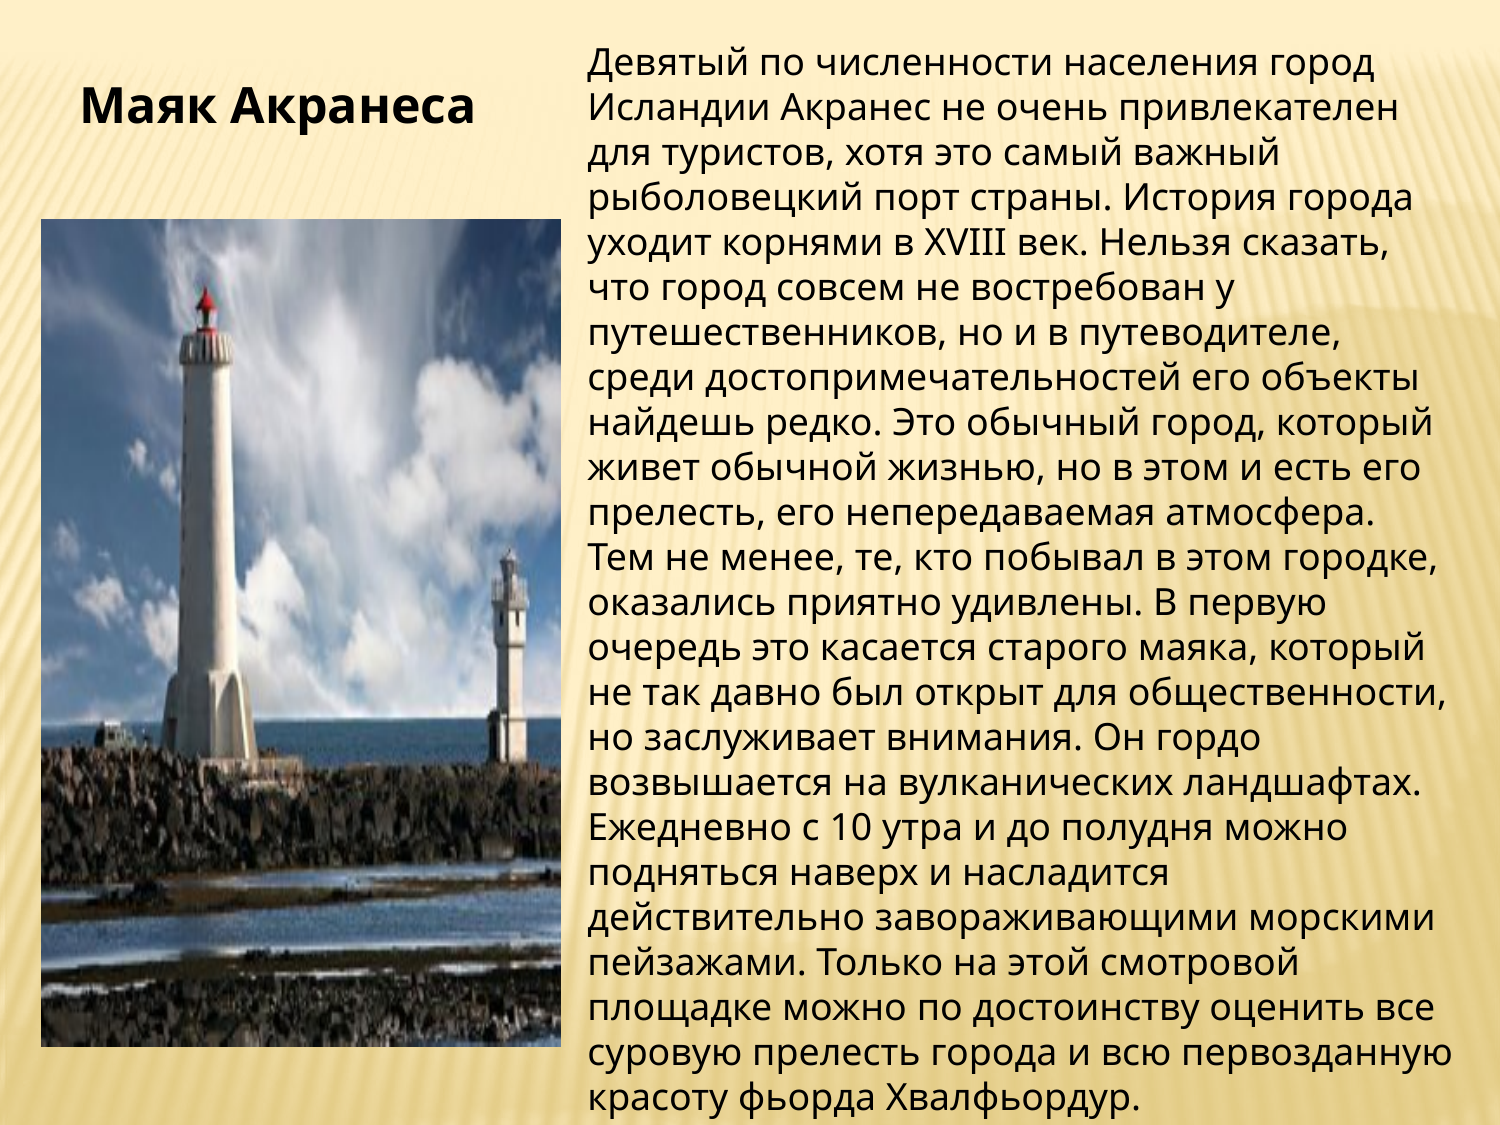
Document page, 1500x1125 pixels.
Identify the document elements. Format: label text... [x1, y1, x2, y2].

text_box Девятый по численности населения город Исландии Акранес не очень привлекателен для туристов, хотя это самый важный рыболовецкий порт страны. История города уходит корнями в XVIII век. Нельзя сказать, что город совсем не востребован у путешественников, но и в путеводителе, среди достопримечательностей его объекты найдешь редко. Это обычный город, который живет обычной жизнью, но в этом и есть его прелесть, его непередаваемая атмосфера. Тем не менее, те, кто побывал в этом городке, оказались приятно удивлены. В первую очередь это касается старого маяка, который не так давно был открыт для общественности, но заслуживает внимания. Он гордо возвышается на вулканических ландшафтах. Ежедневно с 10 утра и до полудня можно подняться наверх и насладится действительно завораживающими морскими пейзажами. Только на этой смотровой площадке можно по достоинству оценить все суровую прелесть города и всю первозданную красоту фьорда Хвалфьордур. [572, 30, 1471, 1125]
picture [40, 219, 562, 1048]
text_box Маяк Акранеса [64, 66, 502, 142]
